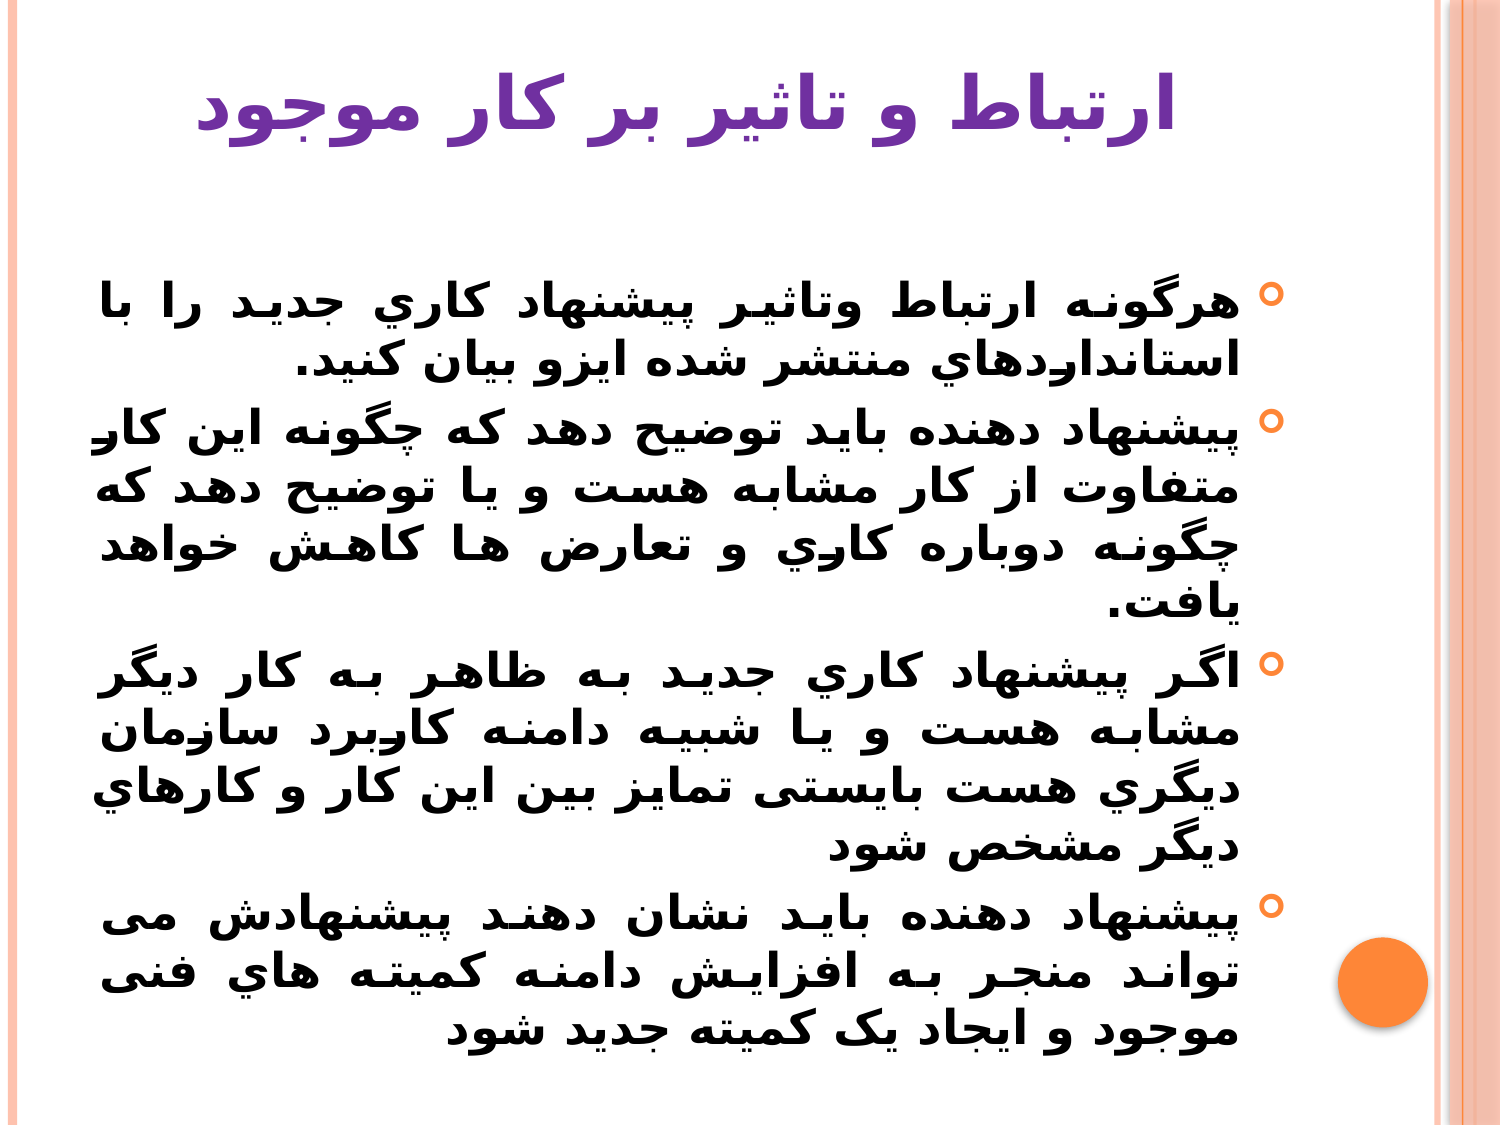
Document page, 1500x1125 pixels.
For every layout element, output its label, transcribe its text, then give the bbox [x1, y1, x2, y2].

title ارتباط و تاثیر بر کار موجود [75, 45, 1300, 233]
list هرگونه ارتباط وتاثیر پیشنهاد کاري جدید را با استانداردهاي منتشر شده ایزو بیان کنید. پیشنهاد دهنده باید توضیح دهد که چگونه این کار متفاوت از کار مشابه هست و یا توضیح دهد که چگونه دوباره کاري و تعارض ها کاهش خواهد یافت. اگر پیشنهاد کاري جدید به ظاهر به کار دیگر مشابه هست و یا شبیه دامنه کاربرد سازمان دیگري هست بایستی تمایز بین این کار و کارهاي دیگر مشخص شود پیشنهاد دهنده باید نشان دهند پیشنهادش می تواند منجر به افزایش دامنه کمیته هاي فنی موجود و ایجاد یک کمیته جدید شود [75, 262, 1300, 1062]
